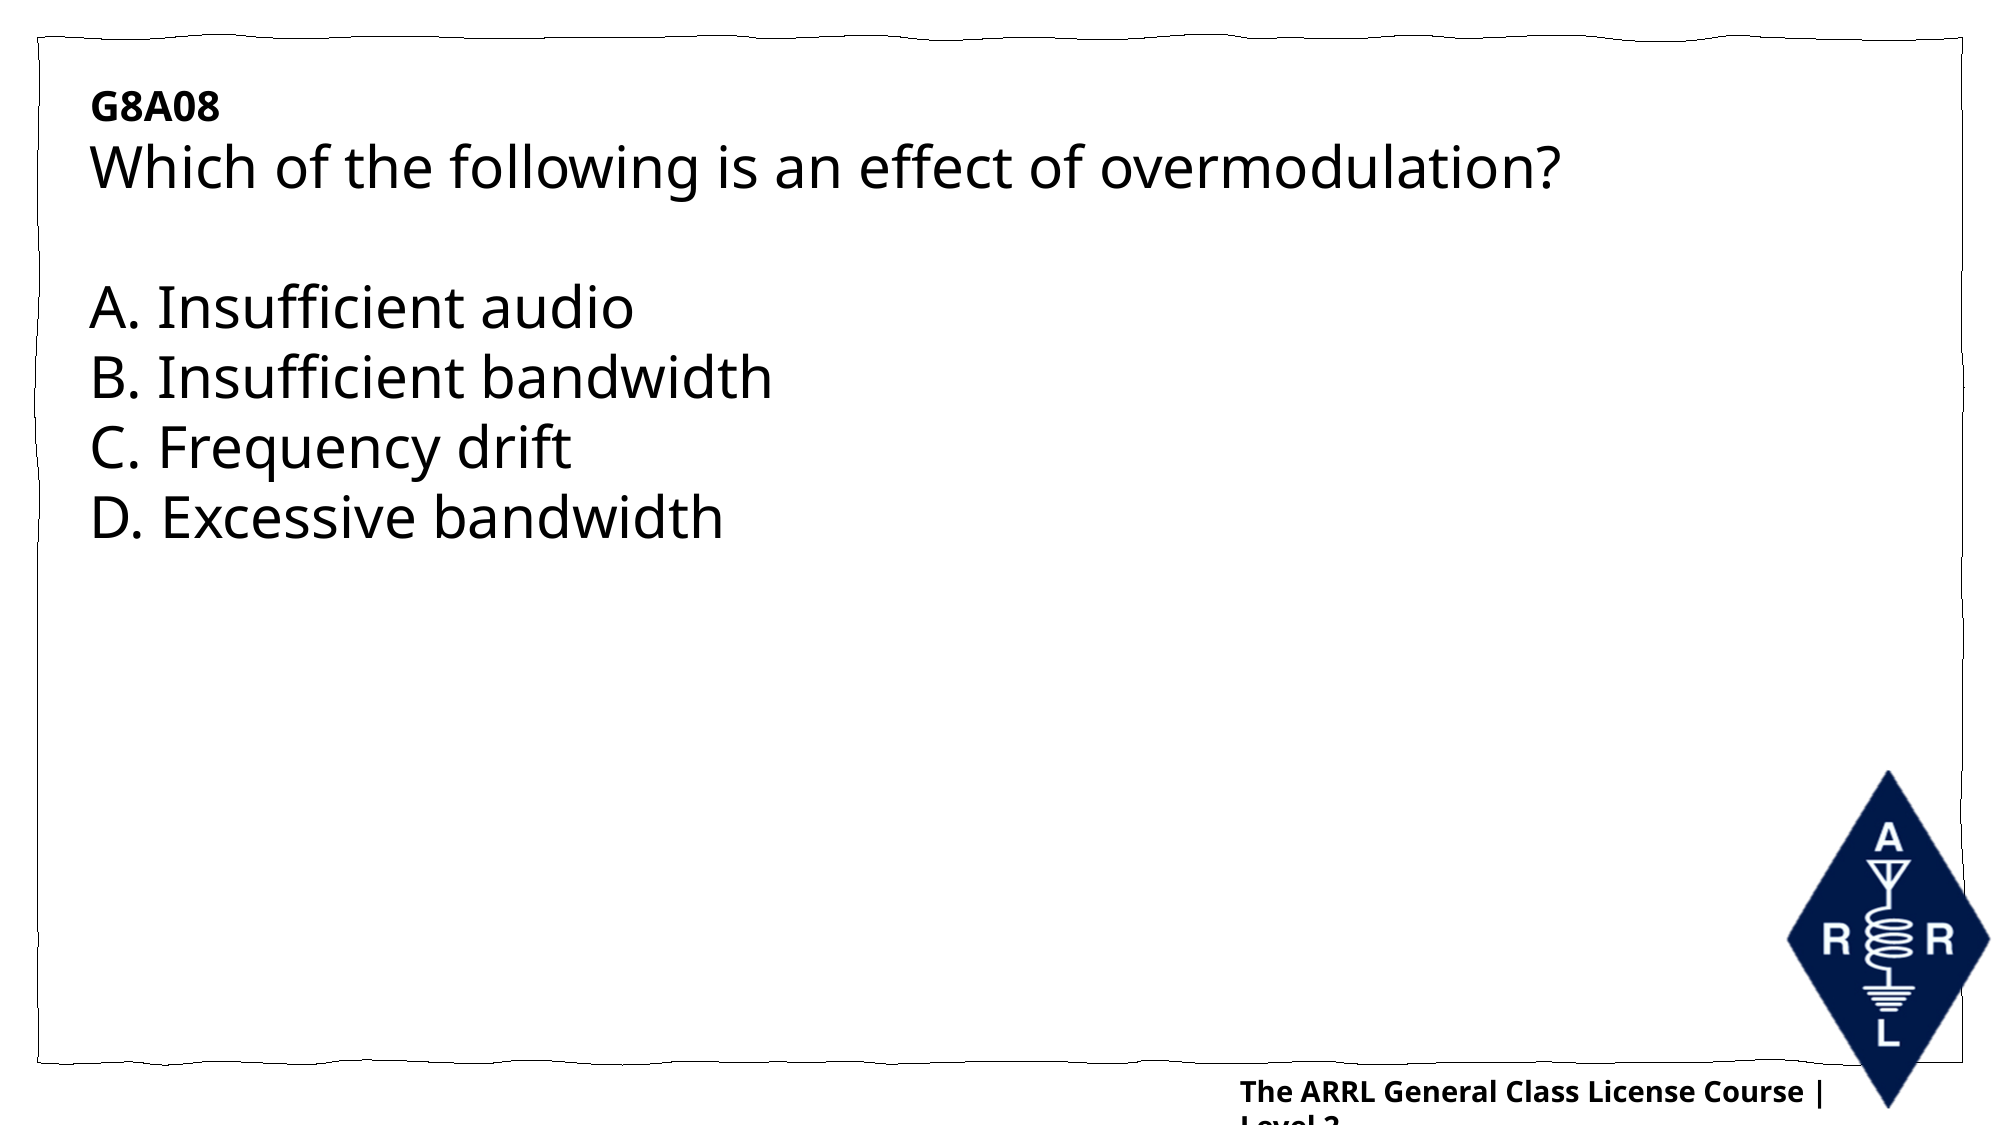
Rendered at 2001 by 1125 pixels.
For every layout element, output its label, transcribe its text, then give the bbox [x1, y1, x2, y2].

text_box G8A08 Which of the following is an effect of overmodulation? A. Insufficient audio B. Insufficient bandwidth C. Frequency drift D. Excessive bandwidth [75, 72, 1850, 558]
picture [1773, 752, 1999, 1125]
